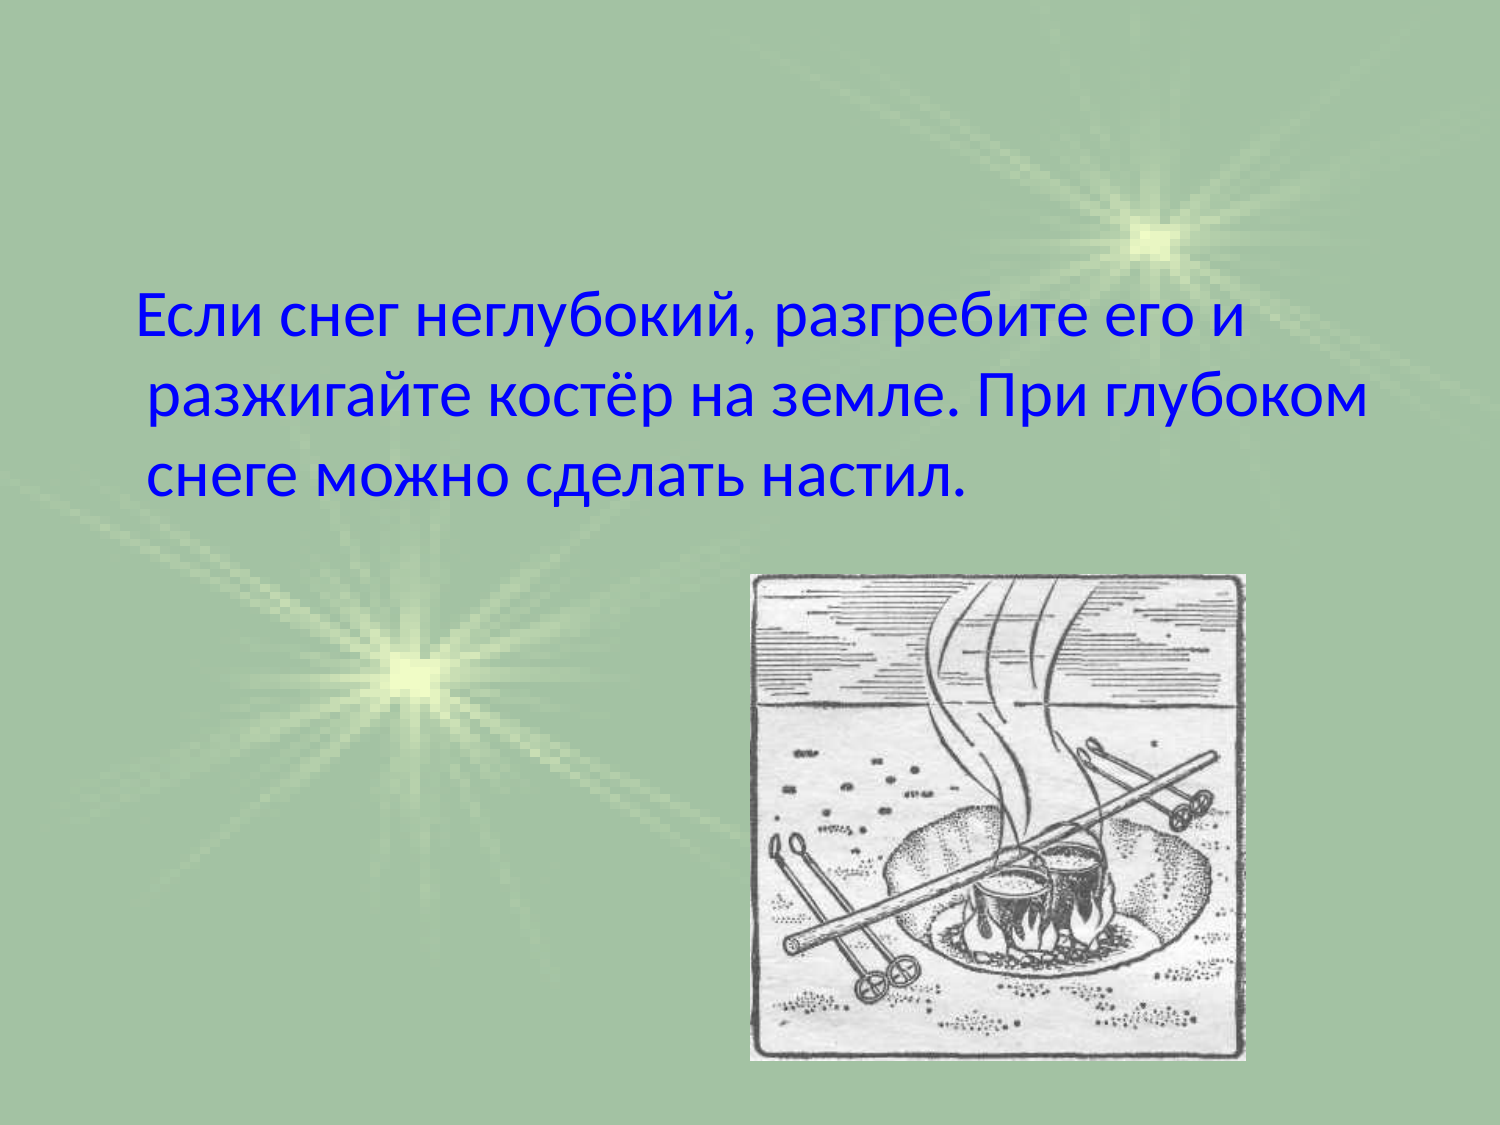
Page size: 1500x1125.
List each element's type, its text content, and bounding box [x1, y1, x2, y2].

picture [0, 0, 1500, 1125]
list Если снег неглубокий, разгребите его и разжигайте костёр на земле. При глубоком снеге можно сделать настил. [75, 262, 1425, 622]
